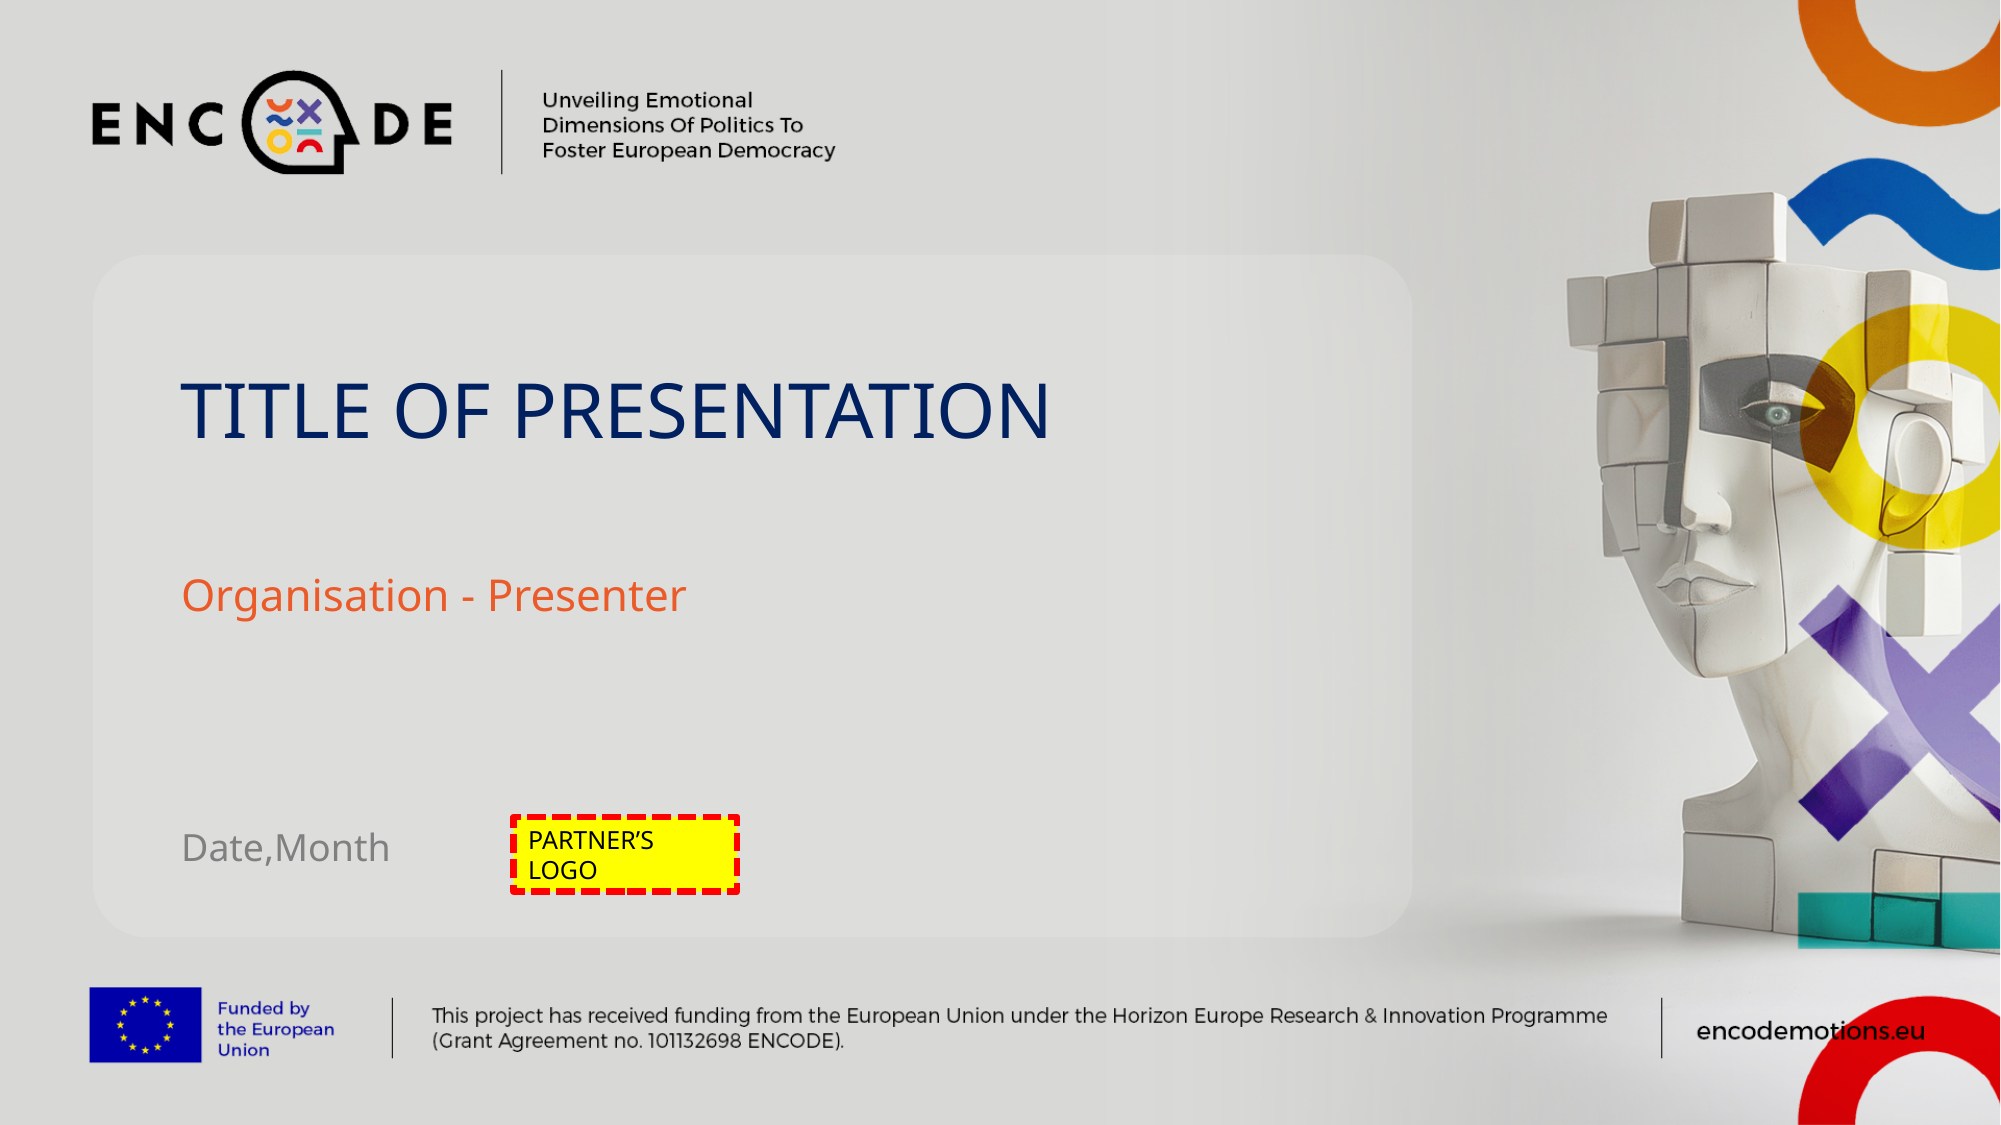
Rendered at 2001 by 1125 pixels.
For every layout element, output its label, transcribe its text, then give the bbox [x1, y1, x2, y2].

text_box PARTNER’S LOGO [513, 817, 738, 892]
text_box Organisation - Presenter [166, 560, 830, 630]
text_box Date,Month [166, 817, 426, 886]
title TITLE OF PRESENTATION [166, 356, 1178, 528]
picture [0, 0, 2001, 1125]
text_box [91, 253, 1415, 940]
